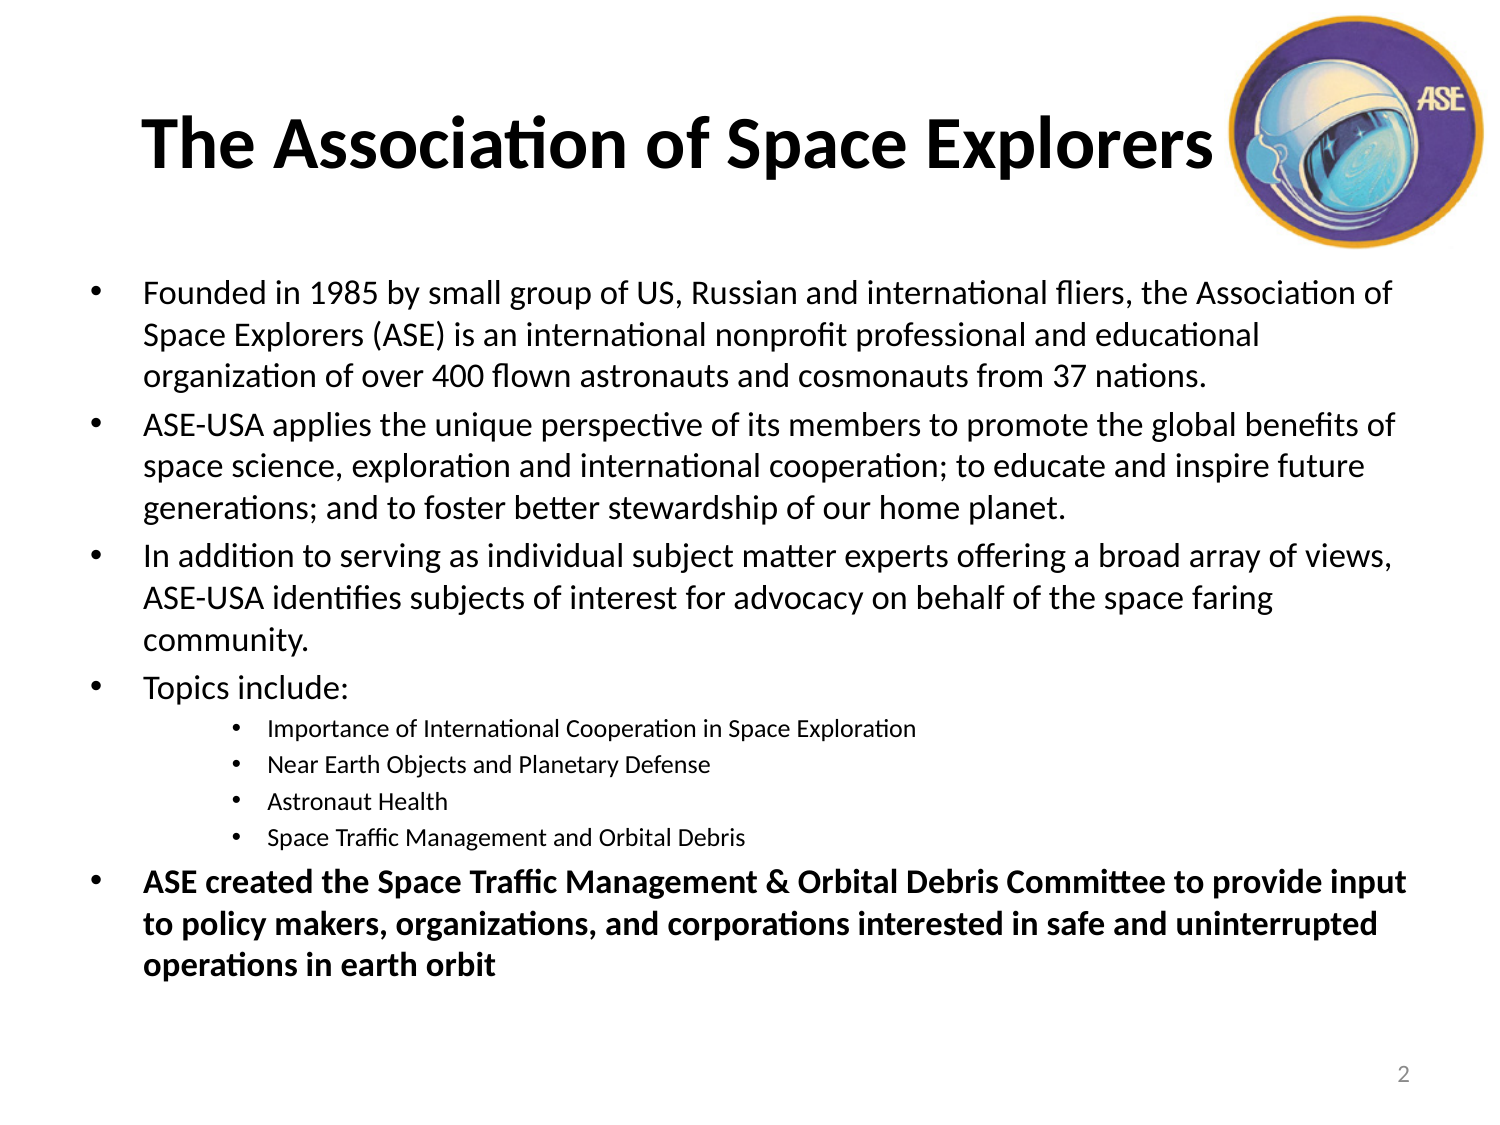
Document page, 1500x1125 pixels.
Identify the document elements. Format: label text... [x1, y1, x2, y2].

picture [1224, 12, 1488, 250]
list Founded in 1985 by small group of US, Russian and international fliers, the Association of Space Explorers (ASE) is an international nonprofit professional and educational organization of over 400 flown astronauts and cosmonauts from 37 nations. ASE-USA applies the unique perspective of its members to promote the global benefits of space science, exploration and international cooperation; to educate and inspire future generations; and to foster better stewardship of our home planet. In addition to serving as individual subject matter experts offering a broad array of views, ASE-USA identifies subjects of interest for advocacy on behalf of the space faring community. Topics include: Importance of International Cooperation in Space Exploration Near Earth Objects and Planetary Defense Astronaut Health Space Traffic Management and Orbital Debris ASE created the Space Traffic Management & Orbital Debris Committee to provide input to policy makers, organizations, and corporations interested in safe and uninterrupted operations in earth orbit [75, 262, 1425, 1005]
slide_number 2 [1074, 1042, 1425, 1103]
title The Association of Space Explorers [75, 45, 1425, 233]
